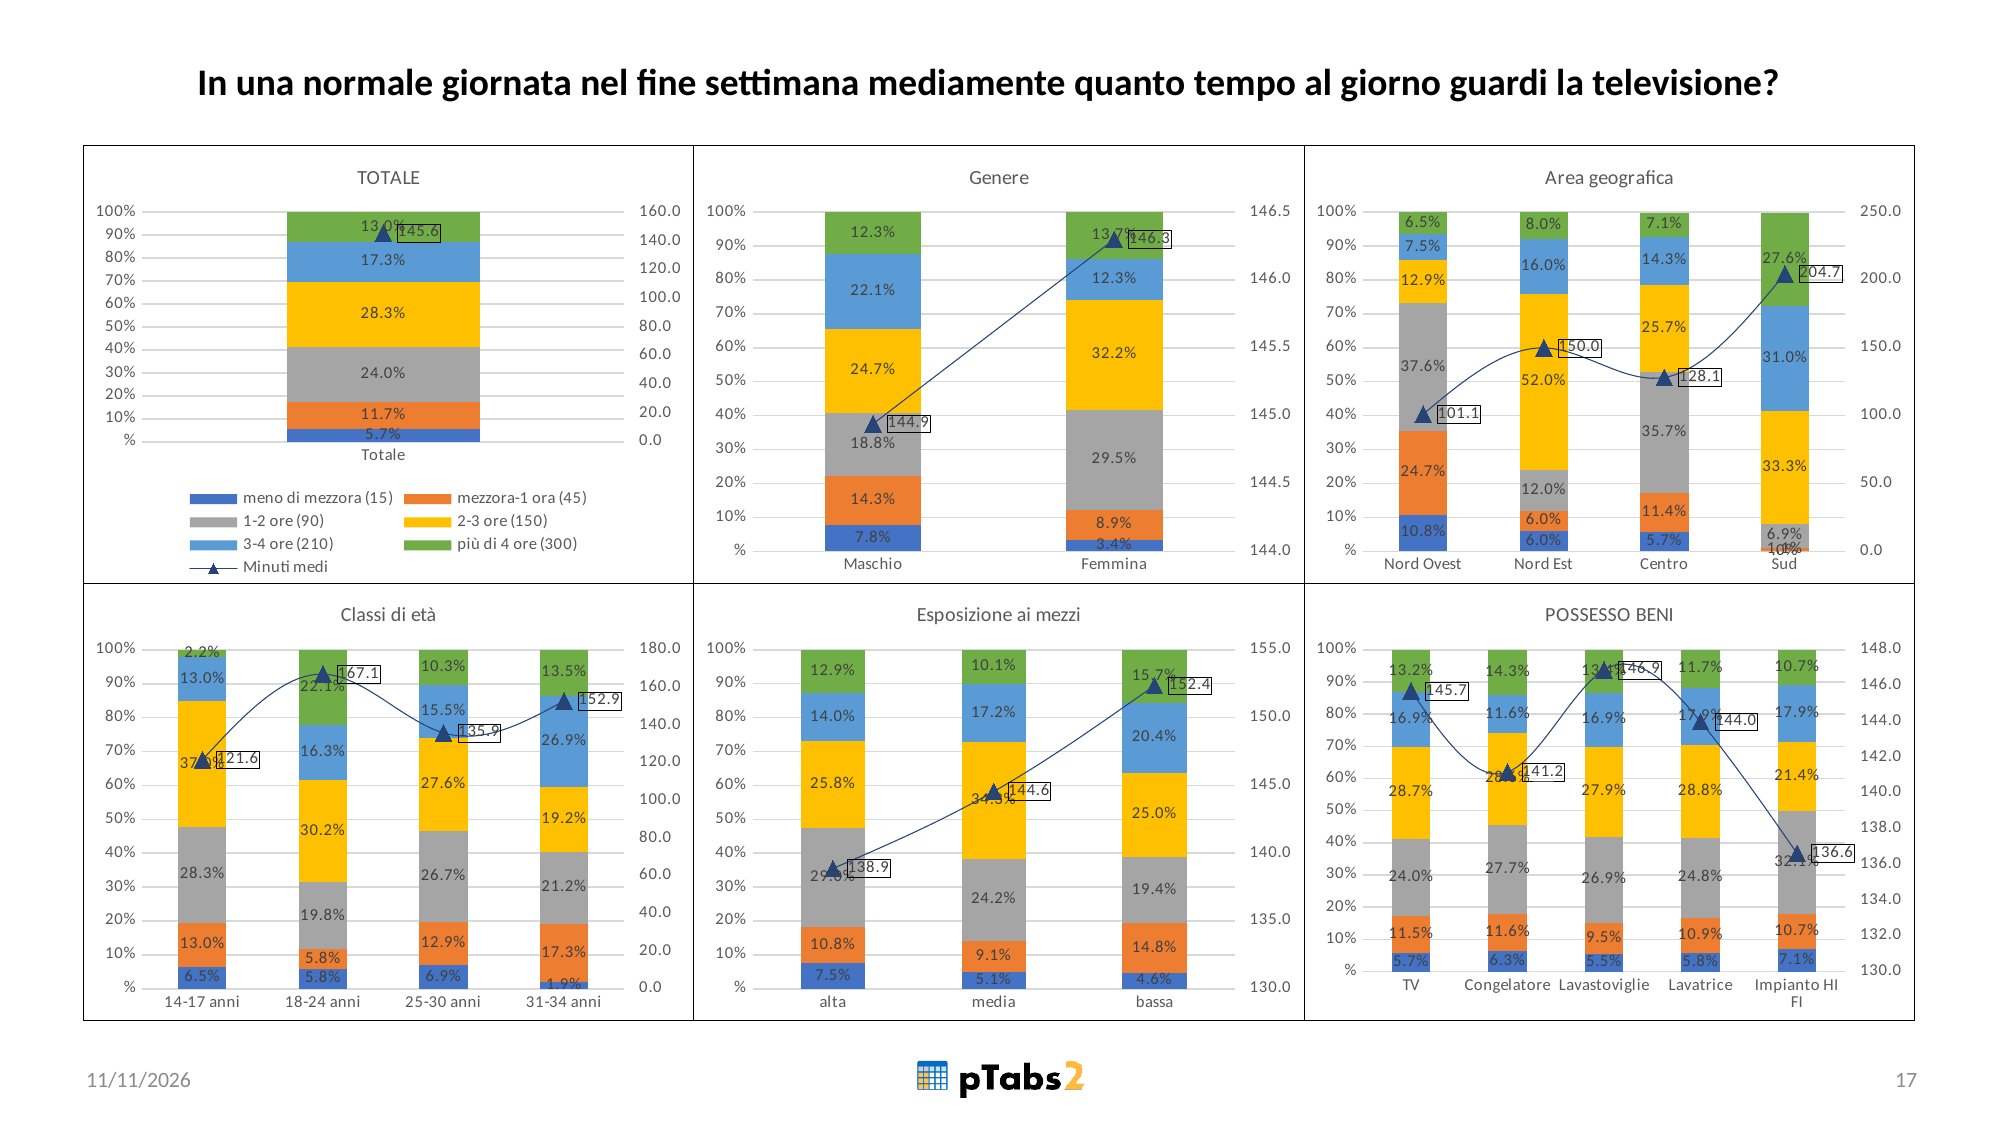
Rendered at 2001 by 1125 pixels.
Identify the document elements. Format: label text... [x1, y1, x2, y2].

slide_number 17 [1482, 1055, 1933, 1103]
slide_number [70, 1055, 512, 1103]
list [913, 1058, 1087, 1100]
title In una normale giornata nel fine settimana mediamente quanto tempo al giorno guardi la televisione? [104, 52, 1875, 115]
chart [83, 145, 1915, 1021]
